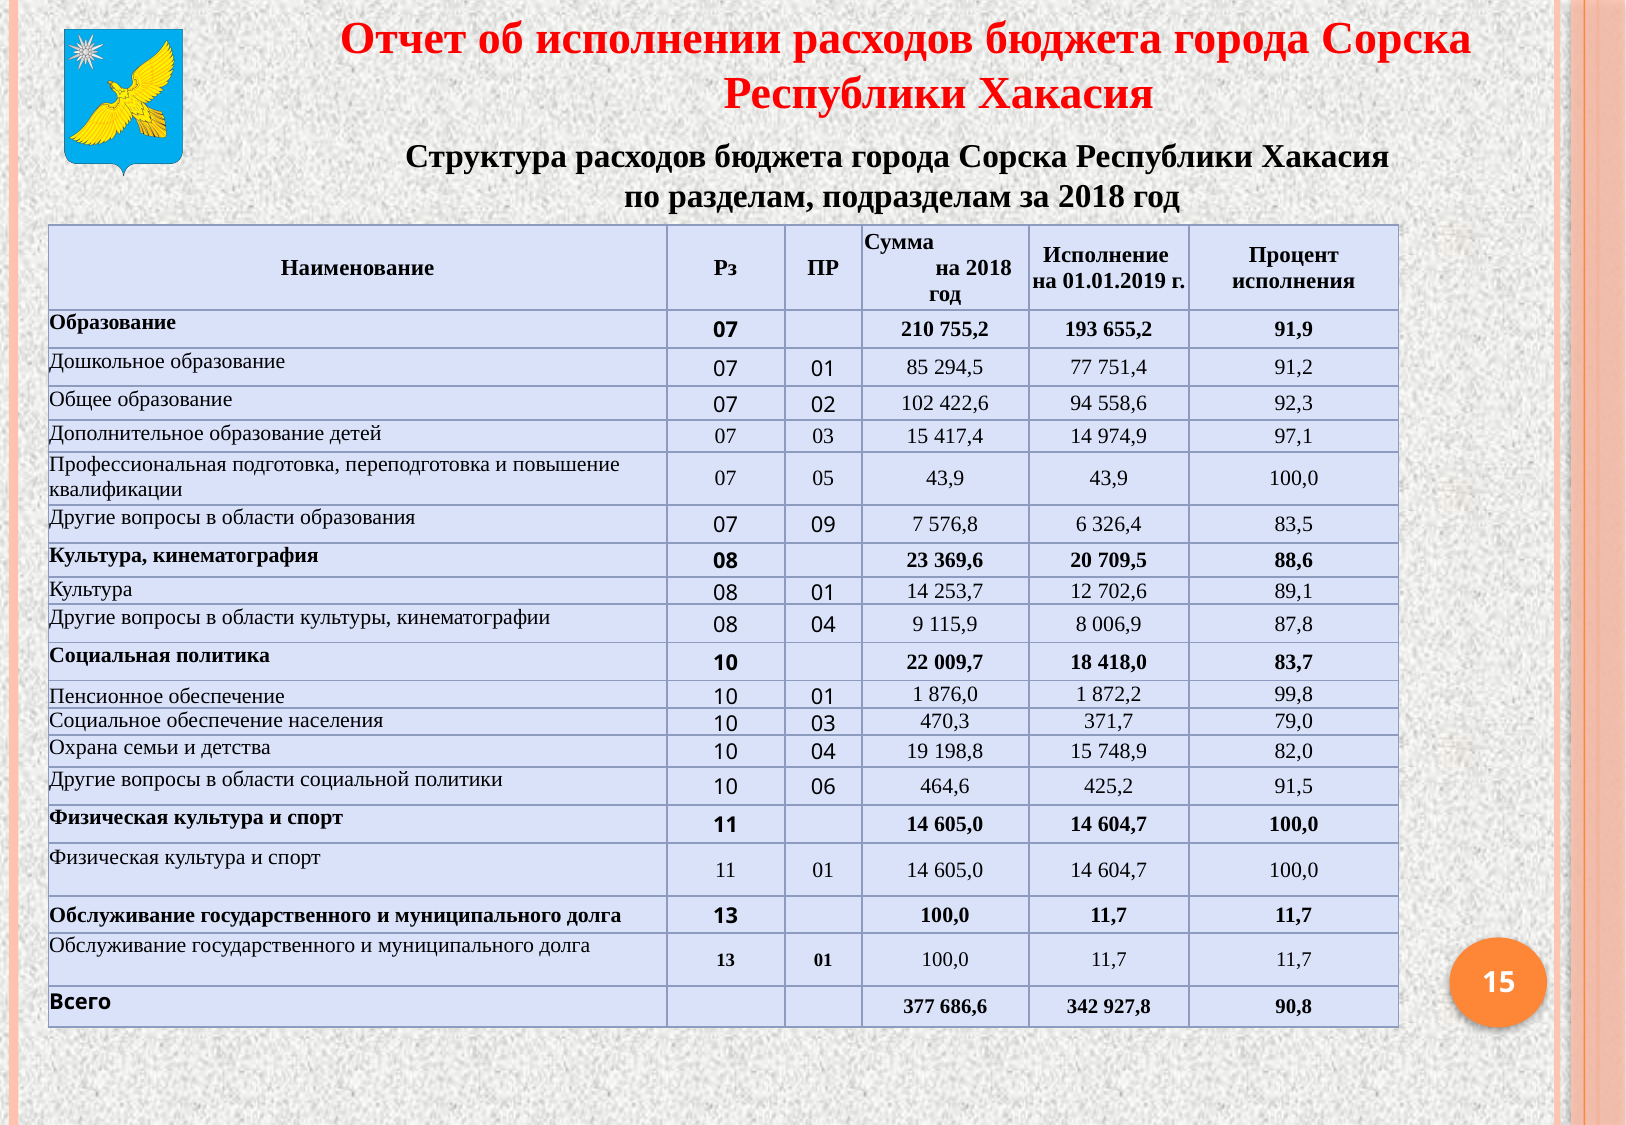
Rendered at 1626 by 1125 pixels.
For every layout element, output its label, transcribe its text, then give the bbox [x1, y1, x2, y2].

table_cell 94 558,6 [1030, 387, 1188, 419]
table_cell 04 [786, 605, 861, 642]
table_cell 02 [786, 387, 861, 419]
picture [0, 0, 8, 1125]
table_cell Другие вопросы в области образования [49, 506, 666, 542]
table_cell 03 [786, 421, 861, 451]
table_cell Профессиональная подготовка, переподготовка и повышение квалификации [49, 453, 666, 504]
table_cell 08 [668, 605, 784, 642]
table_cell Физическая культура и спорт [49, 806, 666, 842]
table_cell 100,0 [863, 897, 1028, 932]
table_header Наименование [49, 226, 666, 309]
table_cell 470,3 [863, 709, 1028, 734]
table_cell 8 006,9 [1030, 605, 1188, 642]
table_header Рз [668, 226, 784, 309]
table_cell 07 [668, 421, 784, 451]
table_cell 14 604,7 [1030, 844, 1188, 895]
table_cell Всего [49, 987, 666, 1026]
table_cell 14 605,0 [863, 844, 1028, 895]
table_cell Обслуживание государственного и муниципального долга [49, 897, 666, 932]
table_cell 100,0 [1190, 844, 1398, 895]
table_cell 11 [668, 844, 784, 895]
table_cell 89,1 [1190, 578, 1398, 603]
table_cell 88,6 [1190, 544, 1398, 576]
table_cell 99,8 [1190, 681, 1398, 707]
table_cell Социальное обеспечение населения [49, 709, 666, 734]
table_header Процент исполнения [1190, 226, 1398, 309]
table_cell Обслуживание государственного и муниципального долга [49, 934, 666, 985]
table_cell 01 [786, 934, 861, 985]
table_cell 13 [668, 934, 784, 985]
table_cell 102 422,6 [863, 387, 1028, 419]
table_cell 83,7 [1190, 643, 1398, 680]
table_cell 13 [668, 897, 784, 932]
table_cell 82,0 [1190, 736, 1398, 766]
table_cell 11,7 [1030, 934, 1188, 985]
text_box Отчет об исполнении расходов бюджета города Сорска Республики Хакасия [269, 0, 1543, 125]
table_cell 14 604,7 [1030, 806, 1188, 842]
table_cell Физическая культура и спорт [49, 844, 666, 895]
table_cell 19 198,8 [863, 736, 1028, 766]
table_cell Образование [49, 311, 666, 347]
table_cell 464,6 [863, 768, 1028, 804]
table_cell 91,2 [1190, 349, 1398, 385]
picture [19, 0, 1554, 1125]
table_cell 10 [668, 709, 784, 734]
table_cell 14 253,7 [863, 578, 1028, 603]
table_cell 87,8 [1190, 605, 1398, 642]
table_cell 14 605,0 [863, 806, 1028, 842]
table_cell 1 876,0 [863, 681, 1028, 707]
table_cell [786, 544, 861, 576]
table_cell 04 [786, 736, 861, 766]
table_cell 11,7 [1190, 897, 1398, 932]
table_cell 90,8 [1190, 987, 1398, 1026]
table_cell 01 [786, 349, 861, 385]
table_cell 342 927,8 [1030, 987, 1188, 1026]
table_cell Другие вопросы в области социальной политики [49, 768, 666, 804]
table_cell 18 418,0 [1030, 643, 1188, 680]
table_cell [786, 897, 861, 932]
table_cell 7 576,8 [863, 506, 1028, 542]
table_cell 377 686,6 [863, 987, 1028, 1026]
table_cell 100,0 [1190, 806, 1398, 842]
table_cell 371,7 [1030, 709, 1188, 734]
table_cell 79,0 [1190, 709, 1398, 734]
table_header Сумма на 2018 год [863, 226, 1028, 309]
table_cell Социальная политика [49, 643, 666, 680]
table_cell 210 755,2 [863, 311, 1028, 347]
table_header ПР [786, 226, 861, 309]
table_cell Дополнительное образование детей [49, 421, 666, 451]
table_cell 43,9 [863, 453, 1028, 504]
table_cell [786, 643, 861, 680]
table_cell 07 [668, 311, 784, 347]
table_cell [668, 987, 784, 1026]
table_cell 11,7 [1030, 897, 1188, 932]
table_cell 08 [668, 544, 784, 576]
table_cell 22 009,7 [863, 643, 1028, 680]
table_cell 07 [668, 349, 784, 385]
table_cell [786, 987, 861, 1026]
table_cell Культура, кинематография [49, 544, 666, 576]
table_cell 07 [668, 453, 784, 504]
picture [1561, 0, 1570, 1125]
table_cell 08 [668, 578, 784, 603]
table_cell 05 [786, 453, 861, 504]
slide_number 15 [1444, 940, 1553, 1027]
table_cell Общее образование [49, 387, 666, 419]
table_cell 23 369,6 [863, 544, 1028, 576]
table_cell 9 115,9 [863, 605, 1028, 642]
table_cell [786, 806, 861, 842]
table_cell 10 [668, 681, 784, 707]
table_cell 01 [786, 681, 861, 707]
table_cell 92,3 [1190, 387, 1398, 419]
table_cell 01 [786, 578, 861, 603]
table_cell 100,0 [1190, 453, 1398, 504]
table_cell 11 [668, 806, 784, 842]
table_cell 20 709,5 [1030, 544, 1188, 576]
text_box Структура расходов бюджета города Сорска Республики Хакасия по разделам, подразделам за 2018 год [235, 126, 1561, 222]
table_cell Дошкольное образование [49, 349, 666, 385]
table_cell 6 326,4 [1030, 506, 1188, 542]
table_cell Пенсионное обеспечение [49, 681, 666, 707]
table_cell 43,9 [1030, 453, 1188, 504]
table_cell 91,5 [1190, 768, 1398, 804]
table_cell 07 [668, 506, 784, 542]
table_cell 01 [786, 844, 861, 895]
table_cell Охрана семьи и детства [49, 736, 666, 766]
table_cell 10 [668, 643, 784, 680]
table_header Исполнение на 01.01.2019 г. [1030, 226, 1188, 309]
table_cell 15 417,4 [863, 421, 1028, 451]
table_cell 06 [786, 768, 861, 804]
table_cell 11,7 [1190, 934, 1398, 985]
table_cell 09 [786, 506, 861, 542]
table_cell 12 702,6 [1030, 578, 1188, 603]
table_cell 03 [786, 709, 861, 734]
table_cell 425,2 [1030, 768, 1188, 804]
table_cell 14 974,9 [1030, 421, 1188, 451]
table_cell 91,9 [1190, 311, 1398, 347]
table_cell Другие вопросы в области культуры, кинематографии [49, 605, 666, 642]
table_cell 83,5 [1190, 506, 1398, 542]
table_cell 77 751,4 [1030, 349, 1188, 385]
table_cell 10 [668, 736, 784, 766]
table_cell [786, 311, 861, 347]
table_cell 07 [668, 387, 784, 419]
table_cell Культура [49, 578, 666, 603]
table_cell 1 872,2 [1030, 681, 1188, 707]
table_cell 10 [668, 768, 784, 804]
table_cell 85 294,5 [863, 349, 1028, 385]
table_cell 97,1 [1190, 421, 1398, 451]
table_cell 193 655,2 [1030, 311, 1188, 347]
table_cell 100,0 [863, 934, 1028, 985]
table_cell 15 748,9 [1030, 736, 1188, 766]
